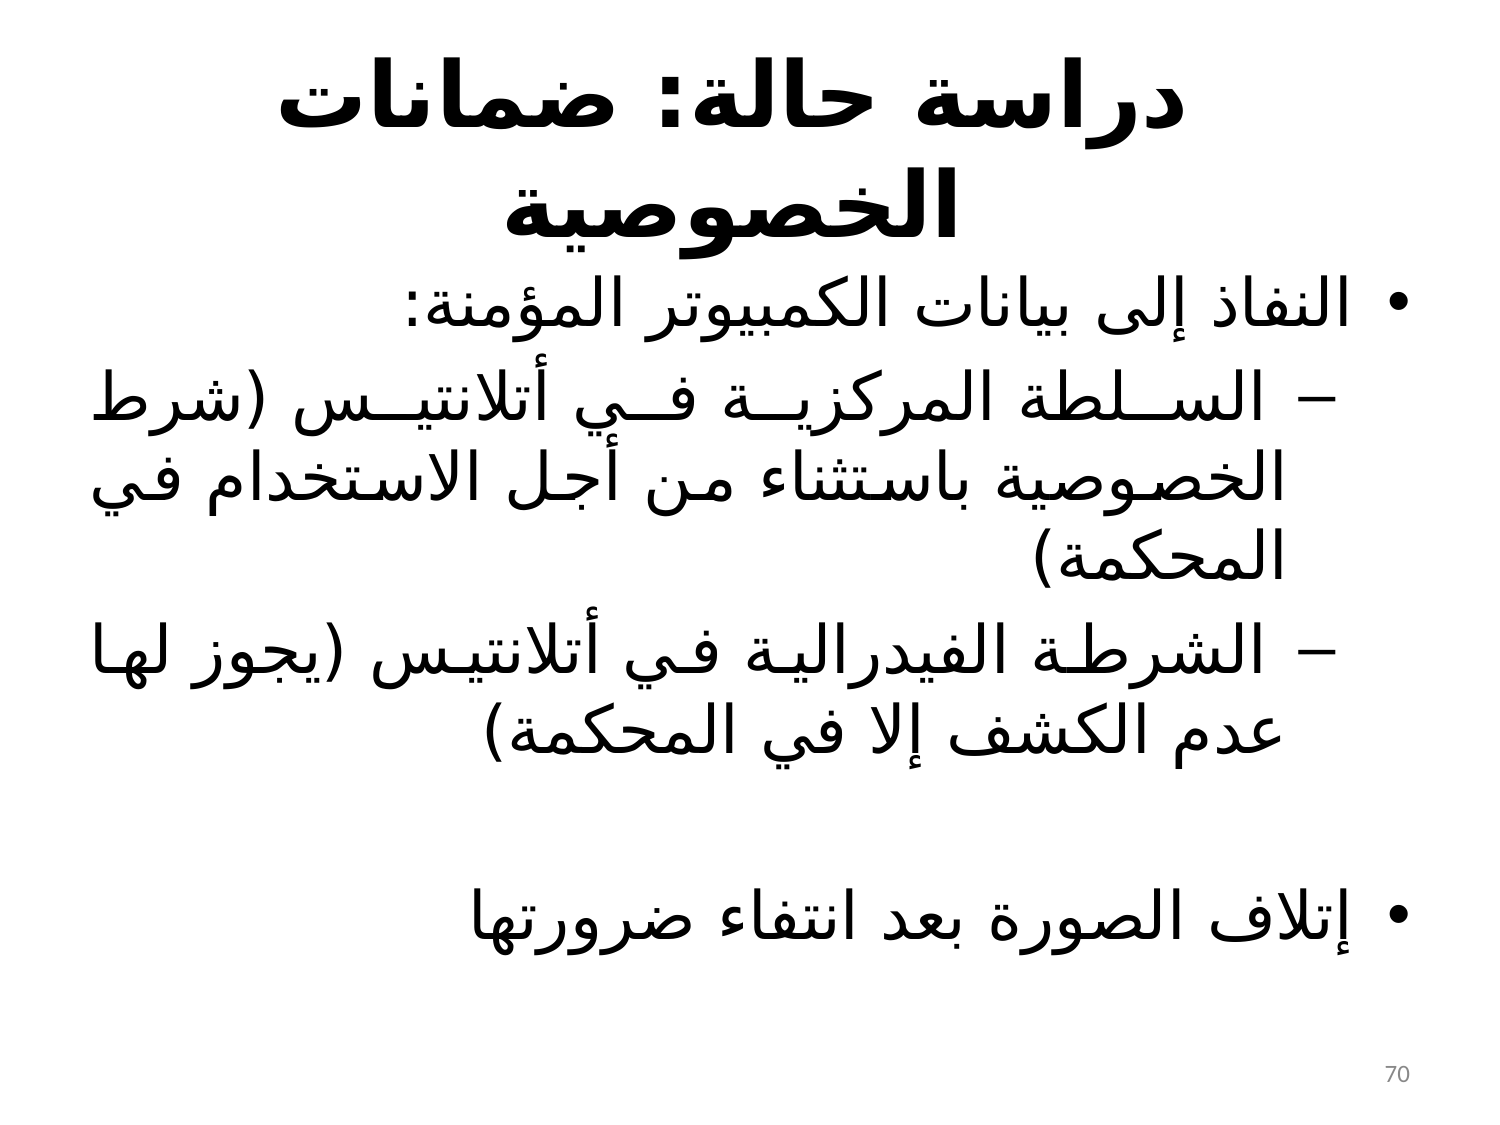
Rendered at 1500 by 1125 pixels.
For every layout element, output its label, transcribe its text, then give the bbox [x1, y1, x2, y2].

text_box [74, 215, 1425, 252]
text_box النفاذ إلى بيانات الكمبيوتر المؤمنة: السلطة المركزية في أتلانتيس (شرط الخصوصية باستثناء من أجل الاستخدام في المحكمة) الشرطة الفيدرالية في أتلانتيس (يجوز لها عدم الكشف إلا في المحكمة) إتلاف الصورة بعد انتفاء ضرورتها [74, 252, 1425, 996]
slide_number 70 [1074, 1042, 1425, 1103]
title دراسة حالة: ضمانات الخصوصية [57, 52, 1408, 240]
